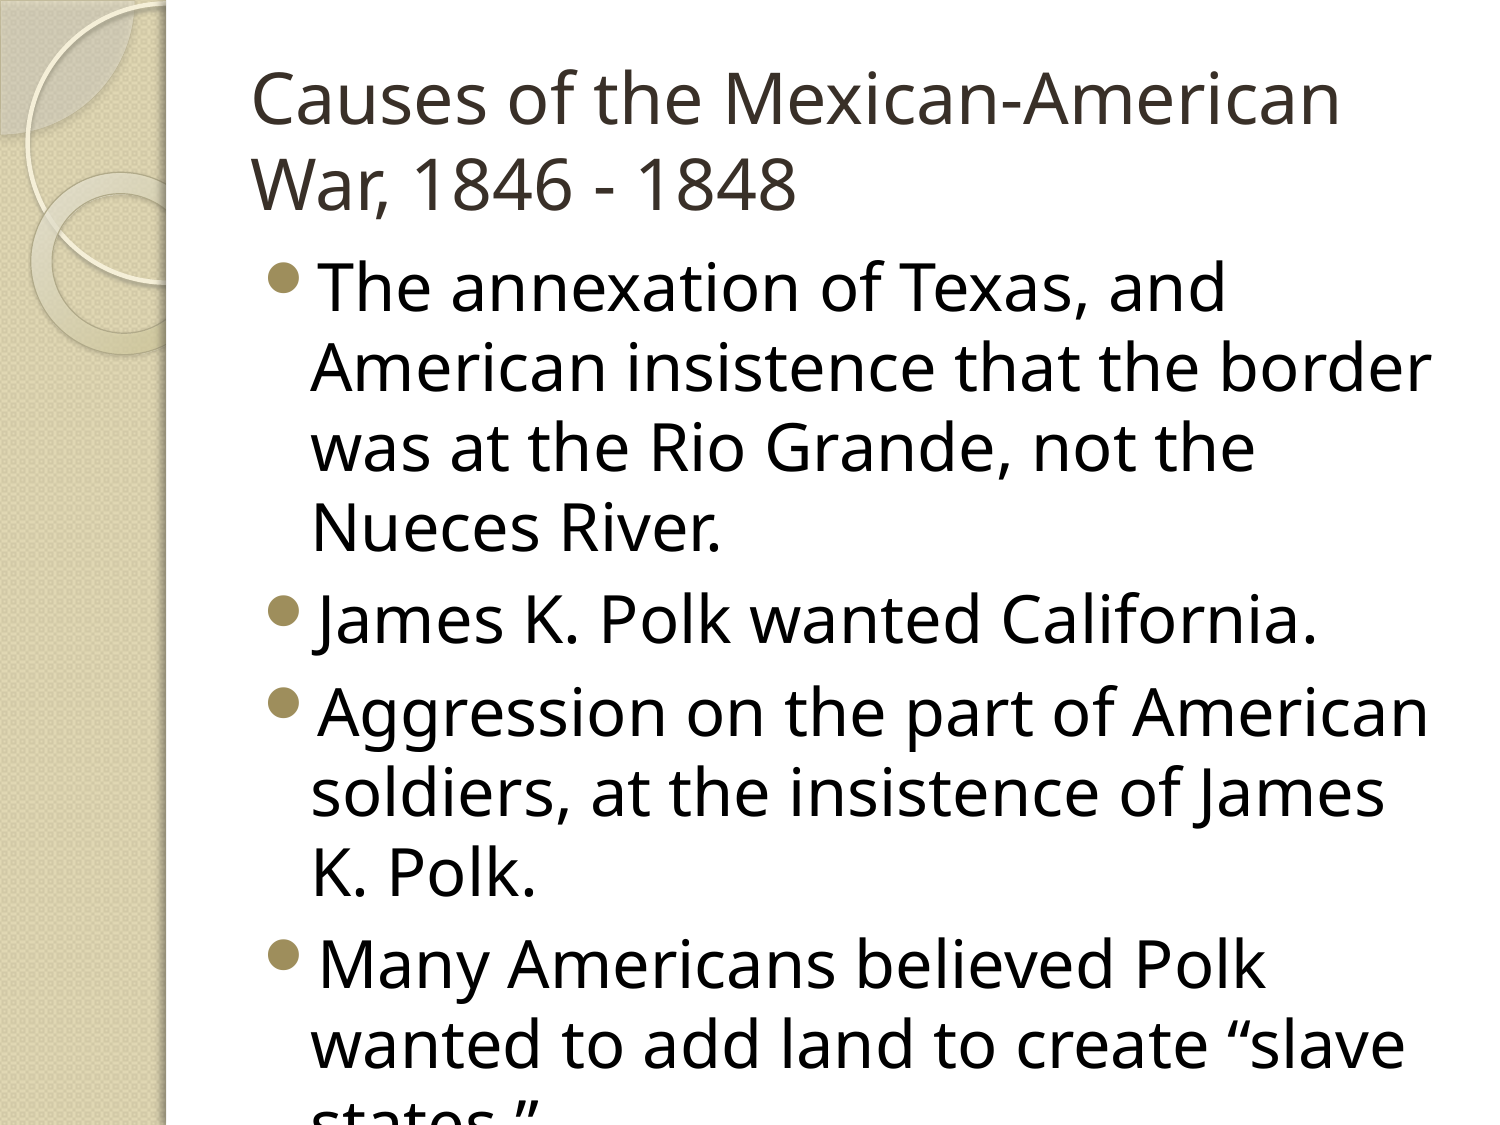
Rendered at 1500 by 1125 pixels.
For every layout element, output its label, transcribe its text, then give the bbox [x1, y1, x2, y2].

title Causes of the Mexican-American War, 1846 - 1848 [235, 45, 1466, 233]
list The annexation of Texas, and American insistence that the border was at the Rio Grande, not the Nueces River. James K. Polk wanted California. Aggression on the part of American soldiers, at the insistence of James K. Polk. Many Americans believed Polk wanted to add land to create “slave states.” [235, 237, 1466, 1025]
